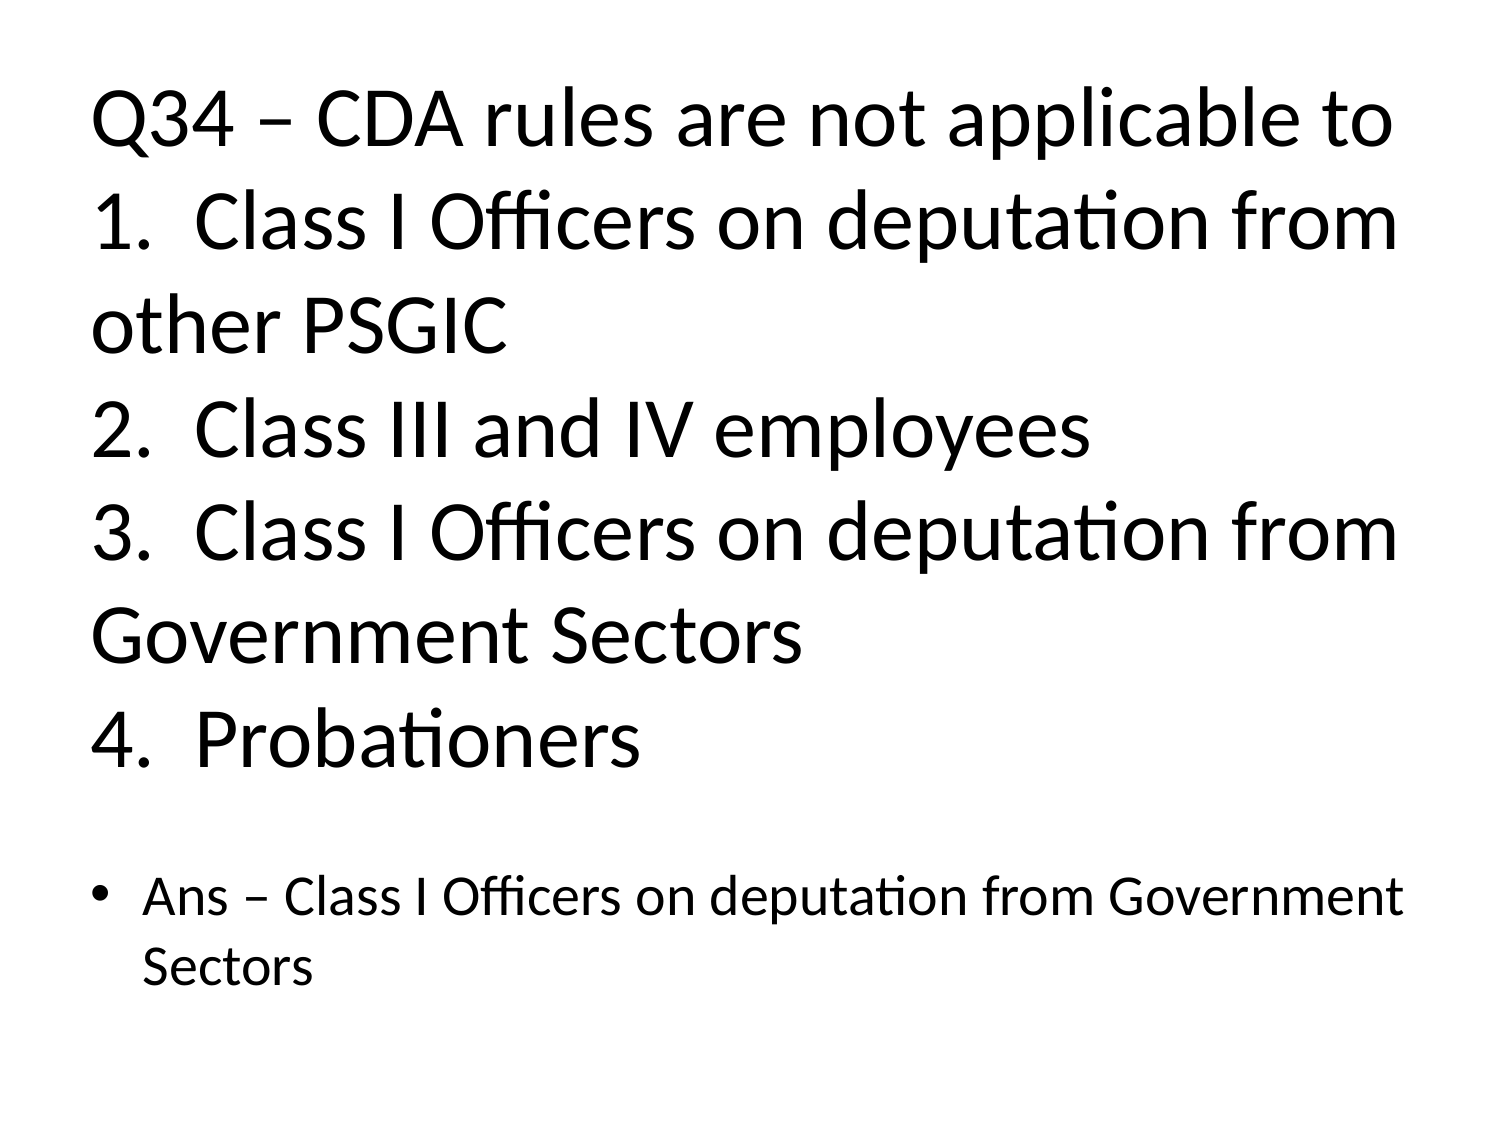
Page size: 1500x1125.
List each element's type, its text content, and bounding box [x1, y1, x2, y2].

list Ans – Class I Officers on deputation from Government Sectors [75, 849, 1425, 1005]
title Q34 – CDA rules are not applicable to 1. Class I Officers on deputation from other PSGIC 2. Class III and IV employees 3. Class I Officers on deputation from Government Sectors 4. Probationers [75, 45, 1425, 800]
